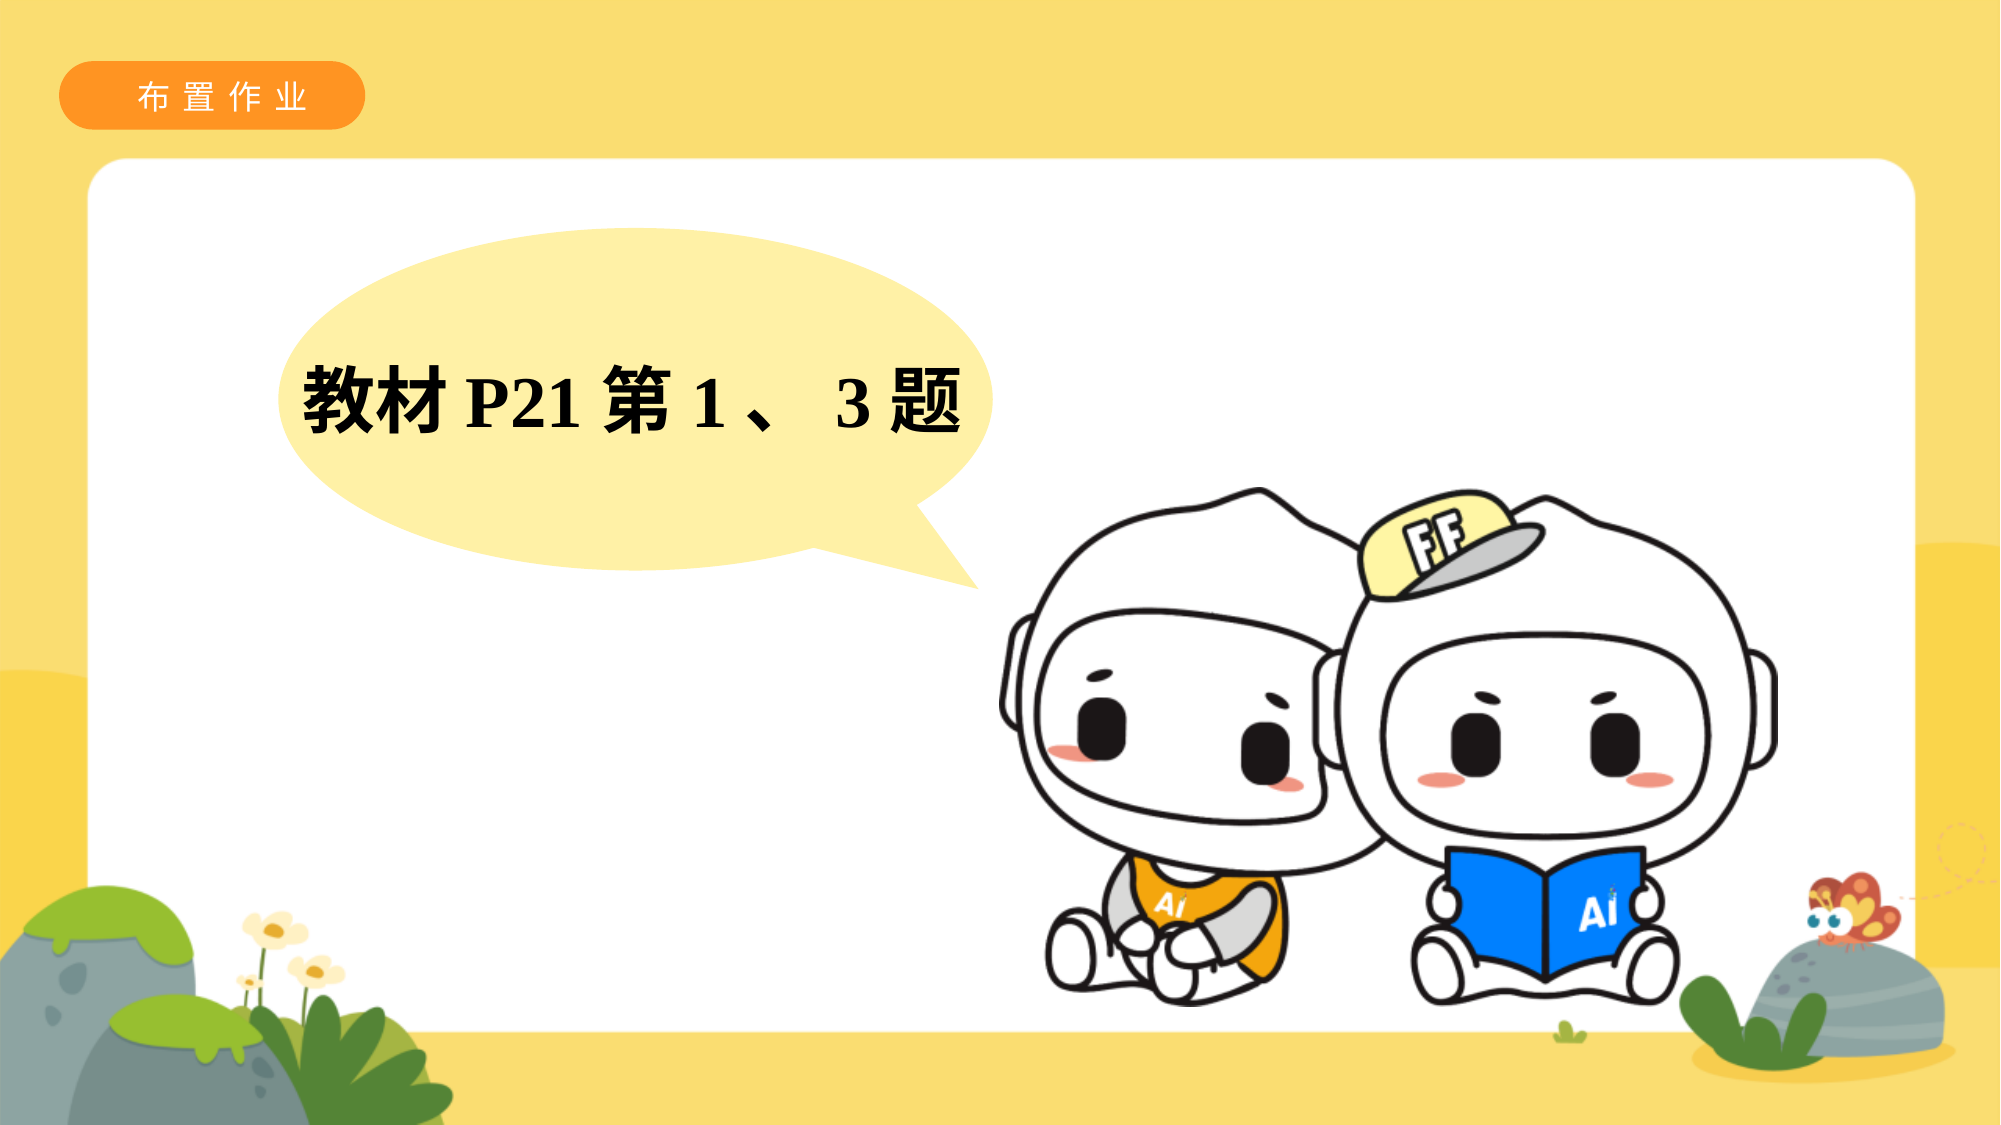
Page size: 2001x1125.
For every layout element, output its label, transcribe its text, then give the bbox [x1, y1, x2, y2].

text_box [294, 226, 978, 347]
picture [0, 0, 2001, 1125]
text_box 教材P21第1、3题 [266, 347, 998, 450]
text_box [293, 450, 982, 591]
